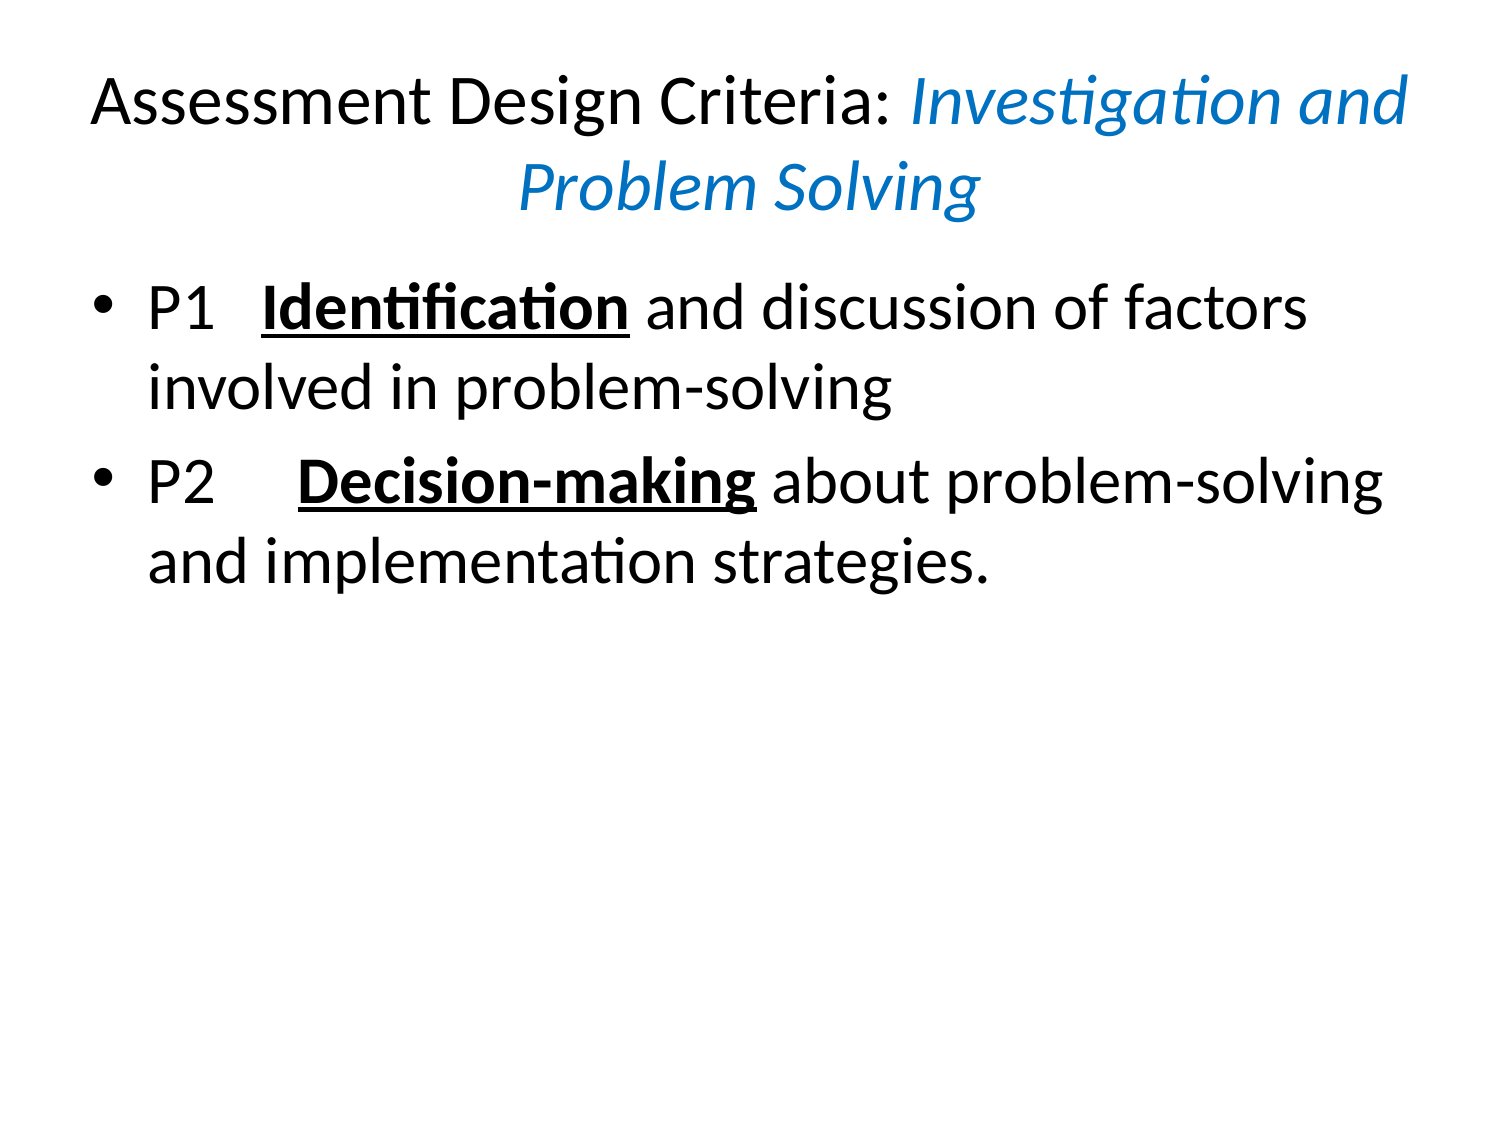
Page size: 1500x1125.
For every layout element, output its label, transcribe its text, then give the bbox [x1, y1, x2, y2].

list P1 Identification and discussion of factors involved in problem-solving P2 Decision-making about problem-solving and implementation strategies. [76, 255, 1427, 998]
title Assessment Design Criteria: Investigation and Problem Solving [75, 45, 1425, 233]
